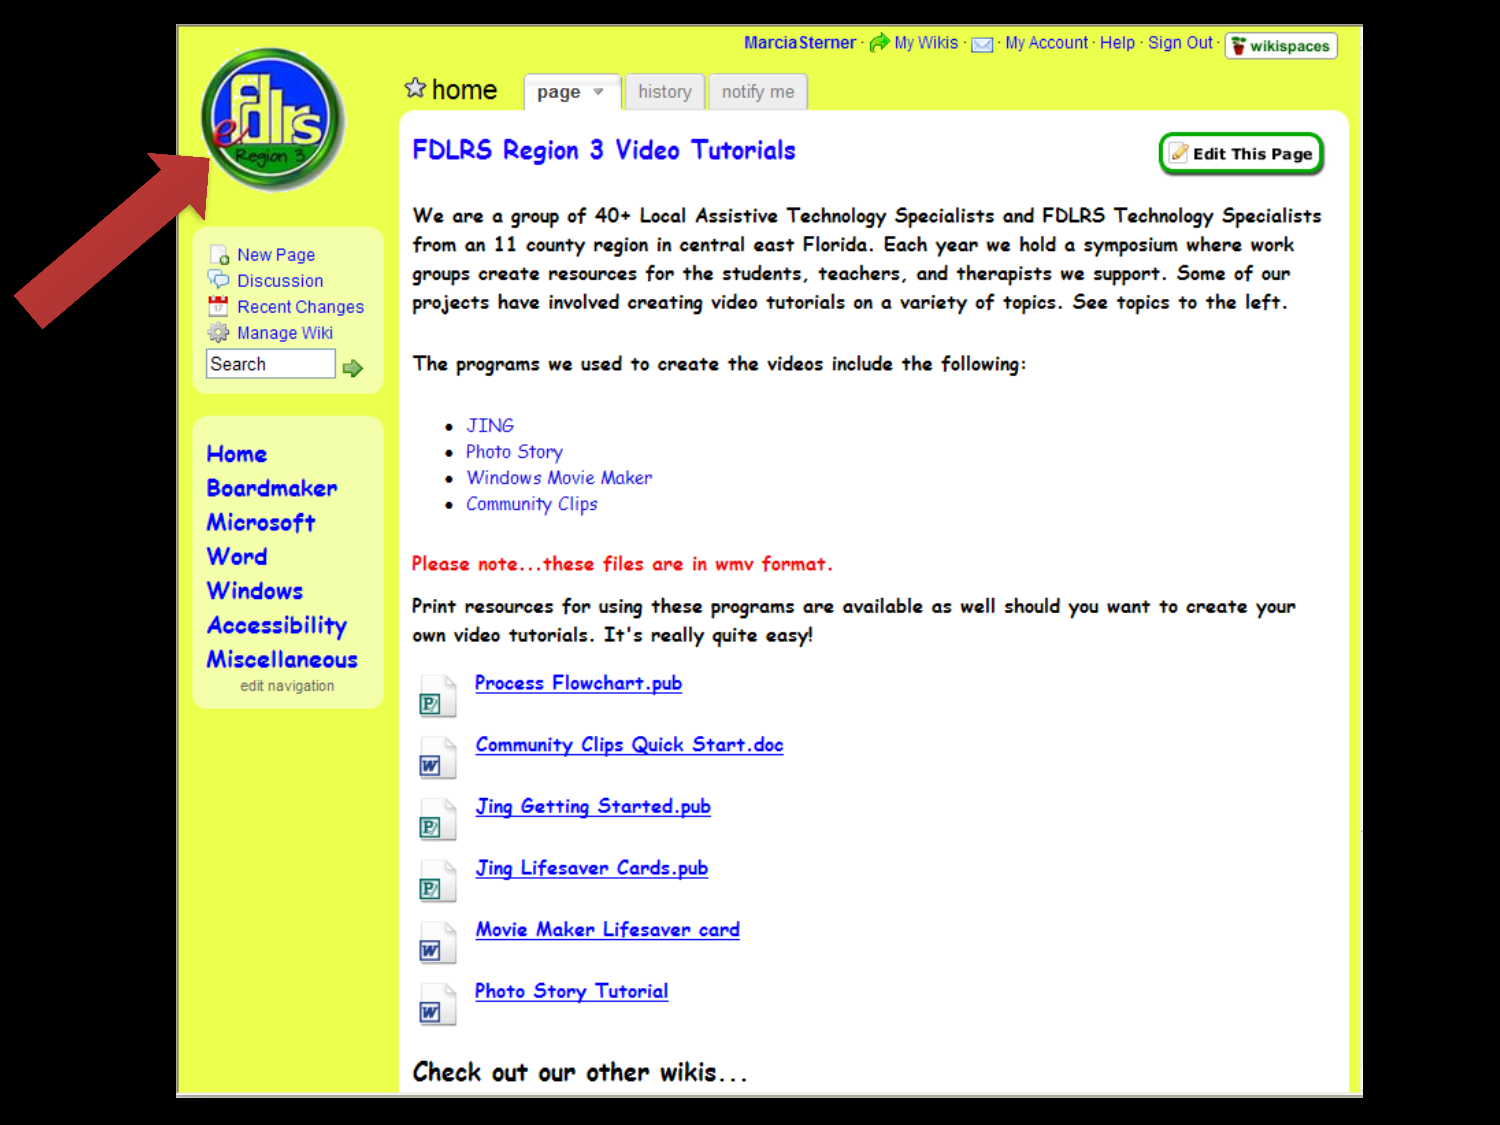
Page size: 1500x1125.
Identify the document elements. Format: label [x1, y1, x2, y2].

list [176, 24, 1363, 1098]
text_box [14, 153, 171, 329]
